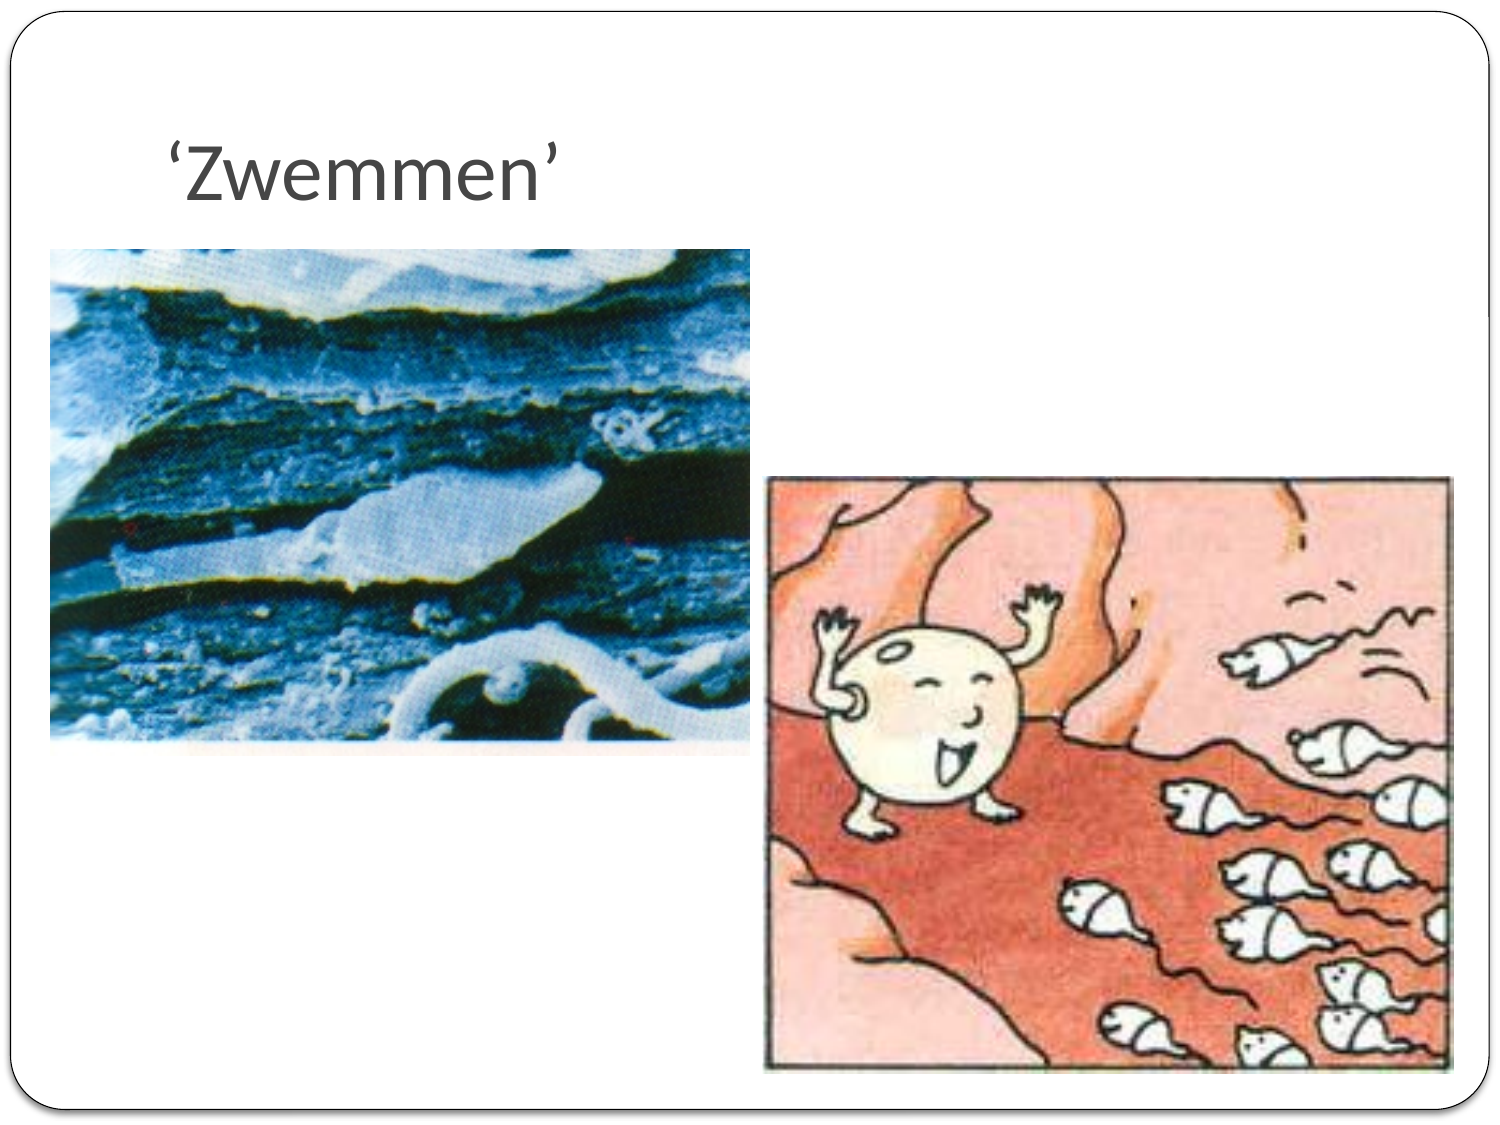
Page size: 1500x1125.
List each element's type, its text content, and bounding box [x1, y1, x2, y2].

title ‘Zwemmen’ [150, 45, 1425, 233]
picture [49, 249, 751, 756]
picture [762, 475, 1454, 1074]
